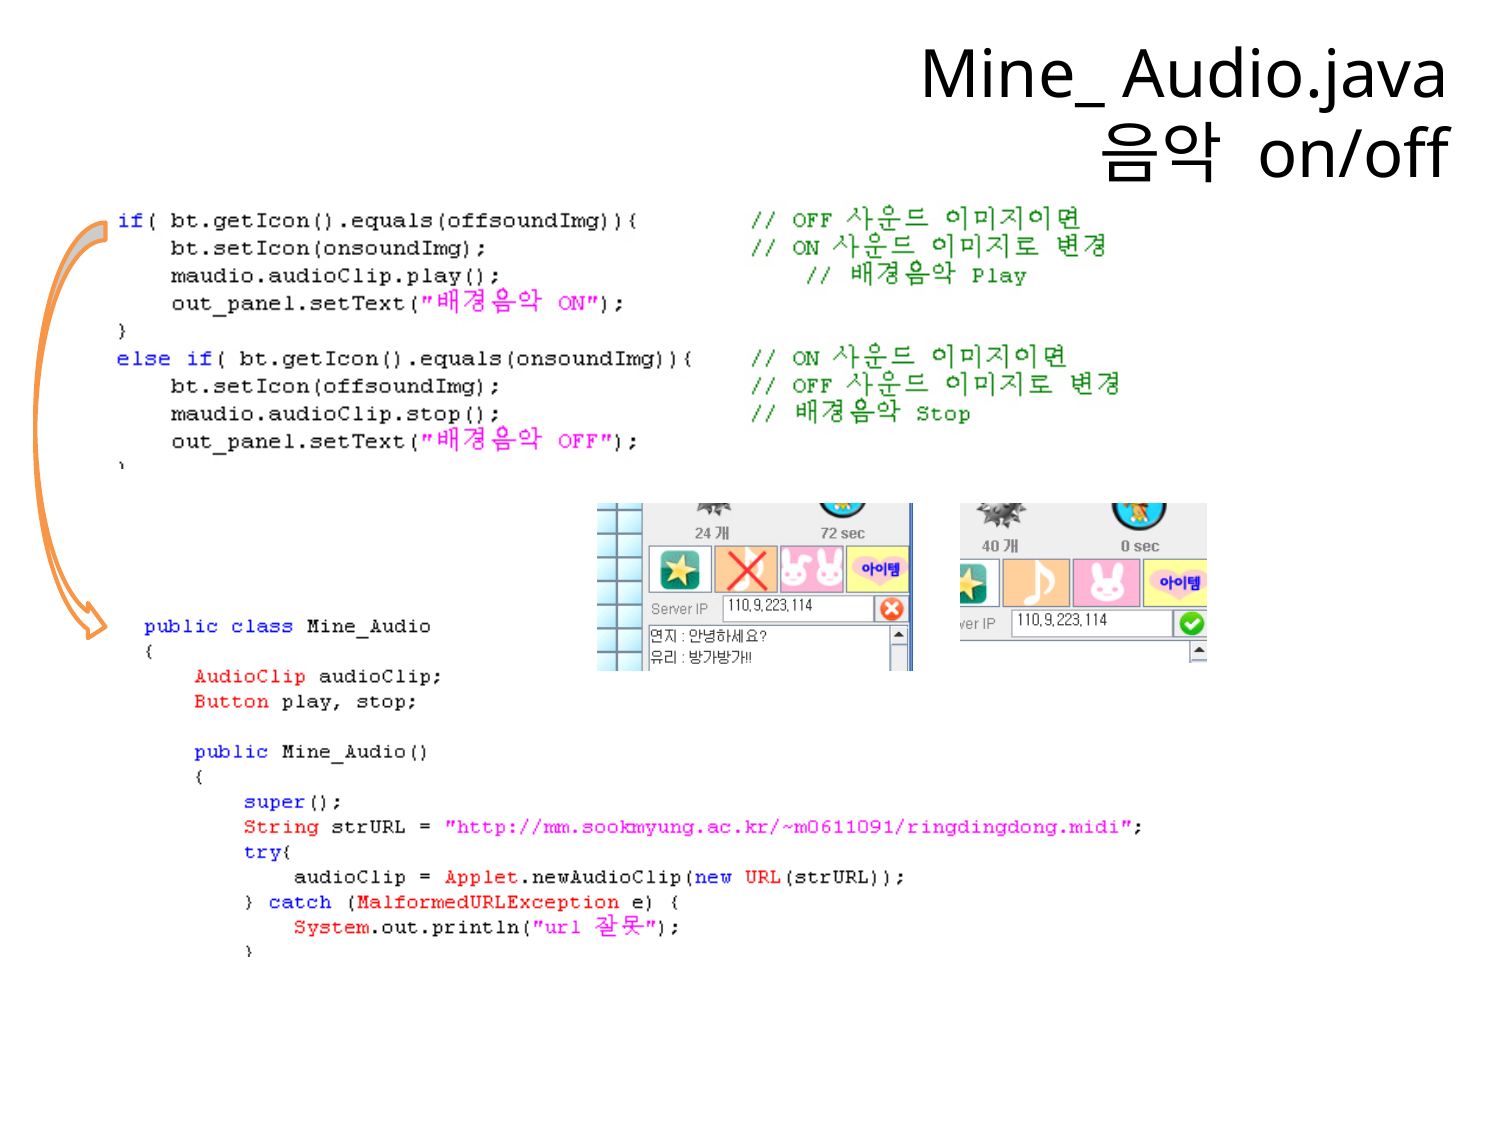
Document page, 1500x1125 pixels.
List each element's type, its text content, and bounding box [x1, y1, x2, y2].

text_box Mine_ Audio.java 음악 on/off [750, 23, 1465, 199]
picture [70, 186, 1149, 469]
text_box [33, 255, 108, 640]
picture [128, 503, 1208, 957]
